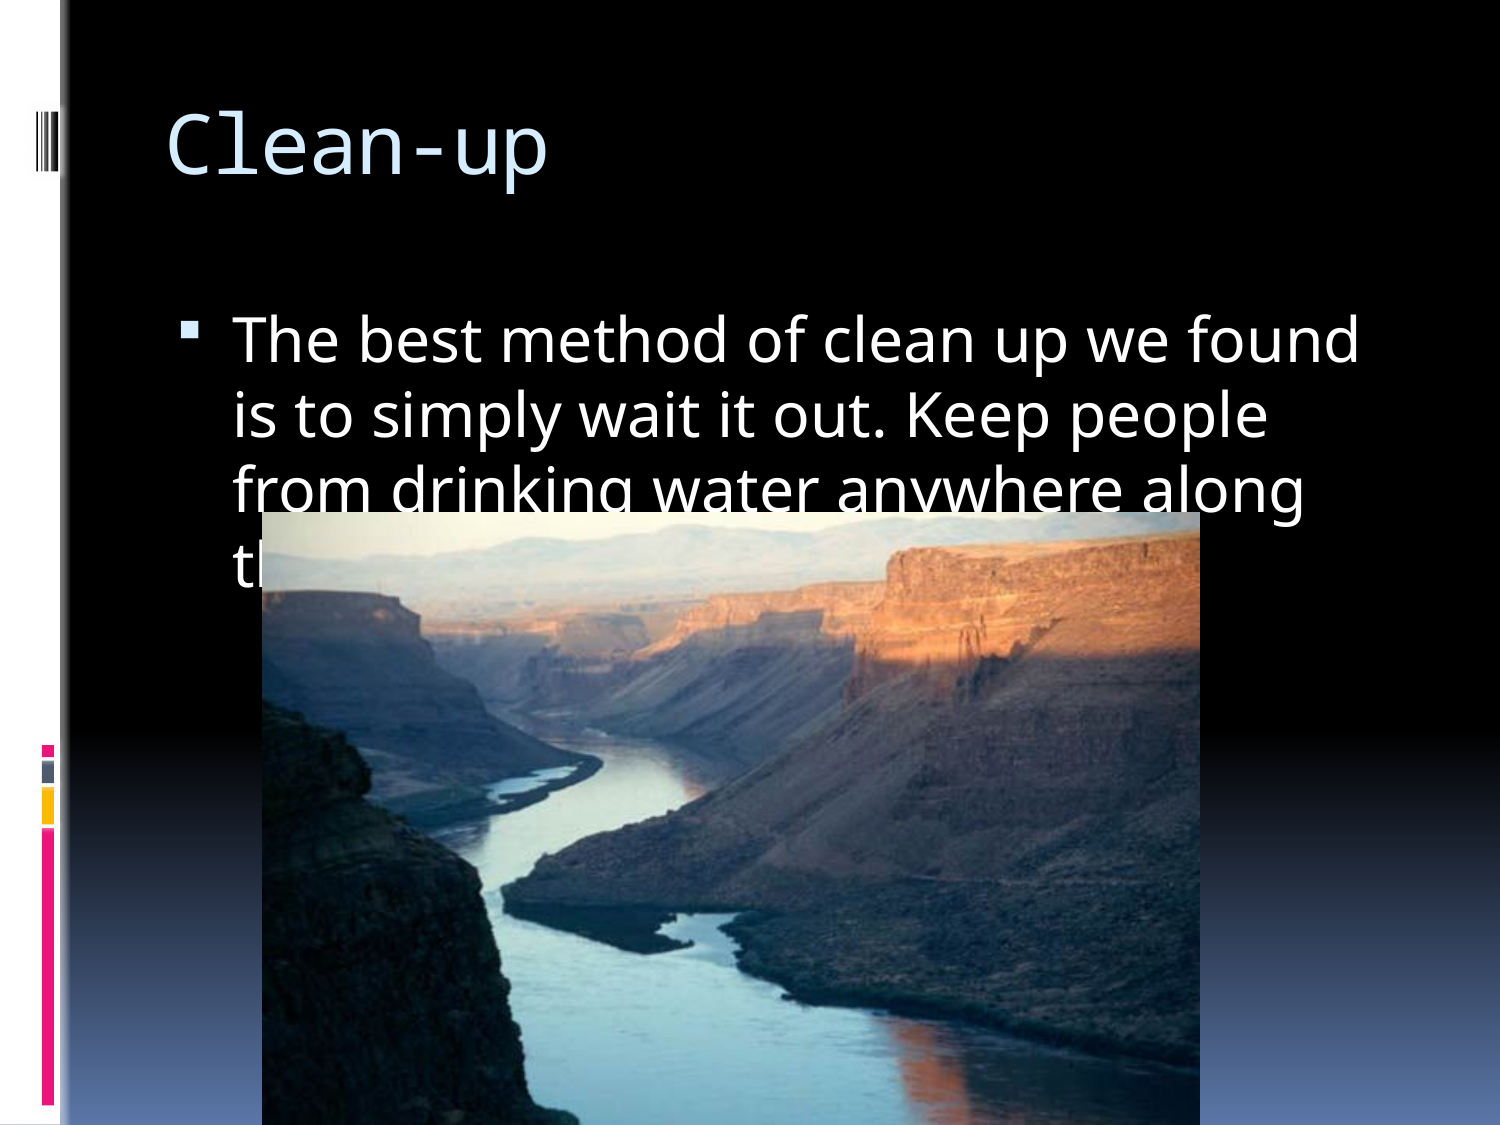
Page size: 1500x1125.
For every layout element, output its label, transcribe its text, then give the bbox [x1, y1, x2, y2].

title Clean-up [150, 83, 1425, 234]
list The best method of clean up we found is to simply wait it out. Keep people from drinking water anywhere along the stream. [150, 292, 1425, 1043]
picture [262, 511, 1201, 1125]
